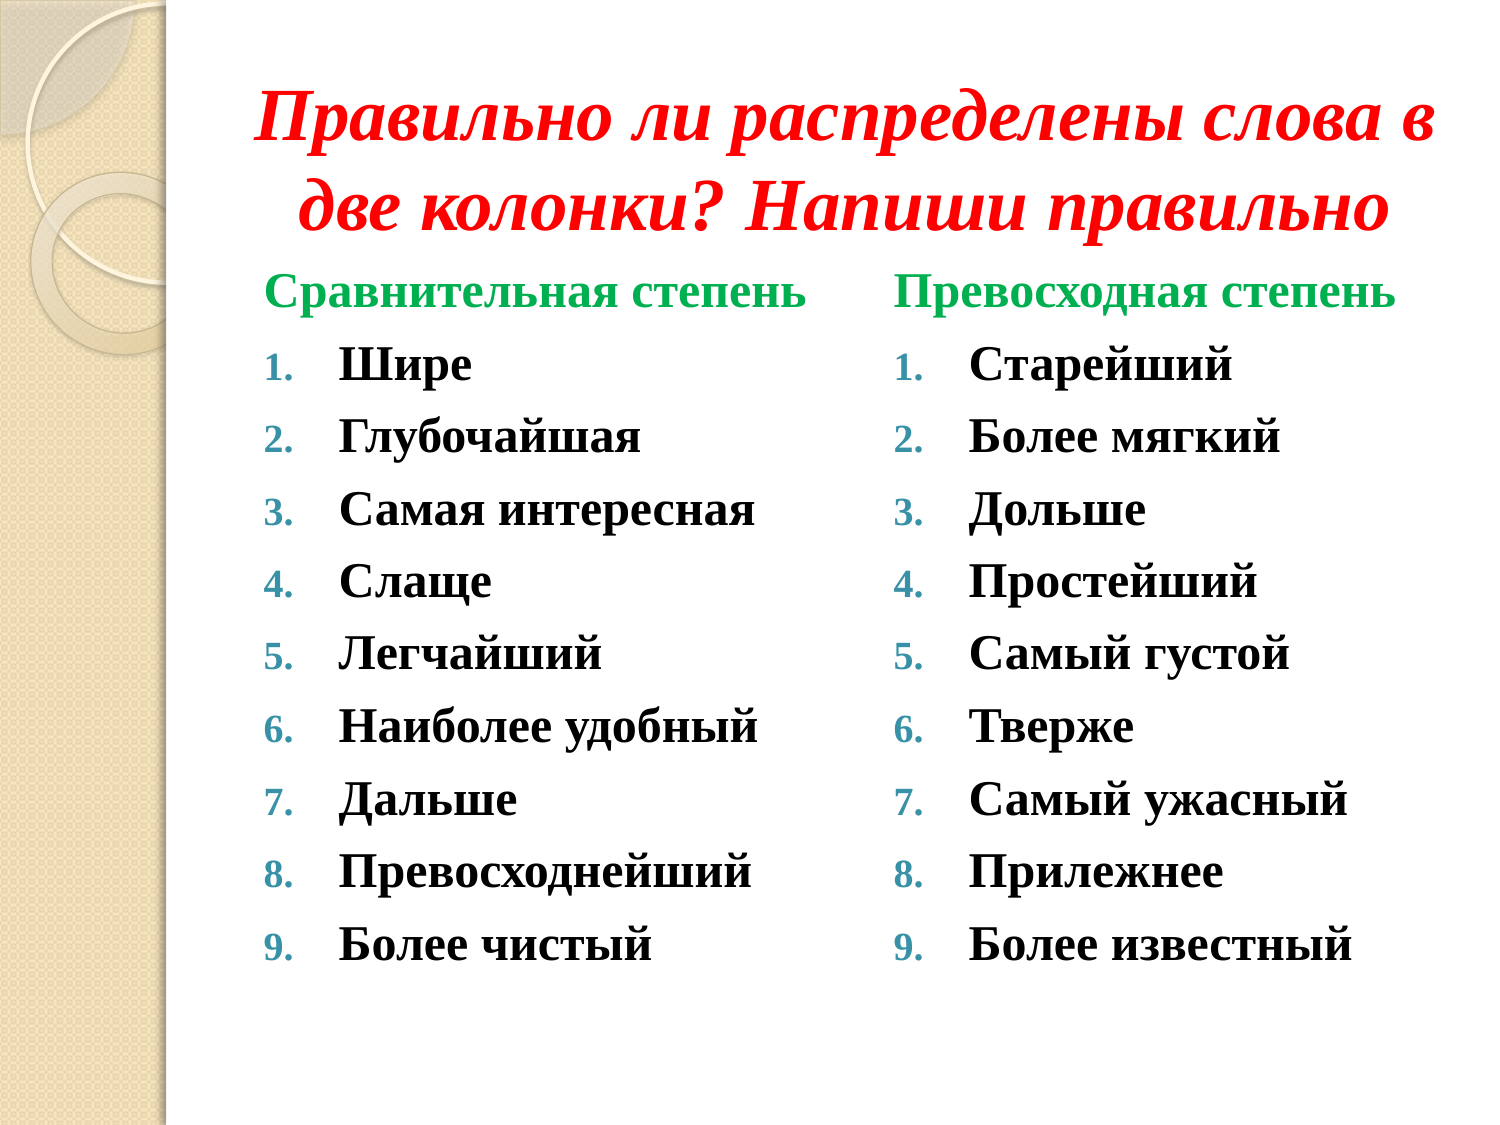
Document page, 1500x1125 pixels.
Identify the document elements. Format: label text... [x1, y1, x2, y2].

list Превосходная степень Старейший Более мягкий Дольше Простейший Самый густой Тверже Самый ужасный Прилежнее Более известный [865, 249, 1466, 1015]
title Правильно ли распределены слова в две колонки? Напиши правильно [230, 54, 1461, 256]
list Сравнительная степень Шире Глубочайшая Самая интересная Слаще Легчайший Наиболее удобный Дальше Превосходнейший Более чистый [235, 249, 836, 1015]
